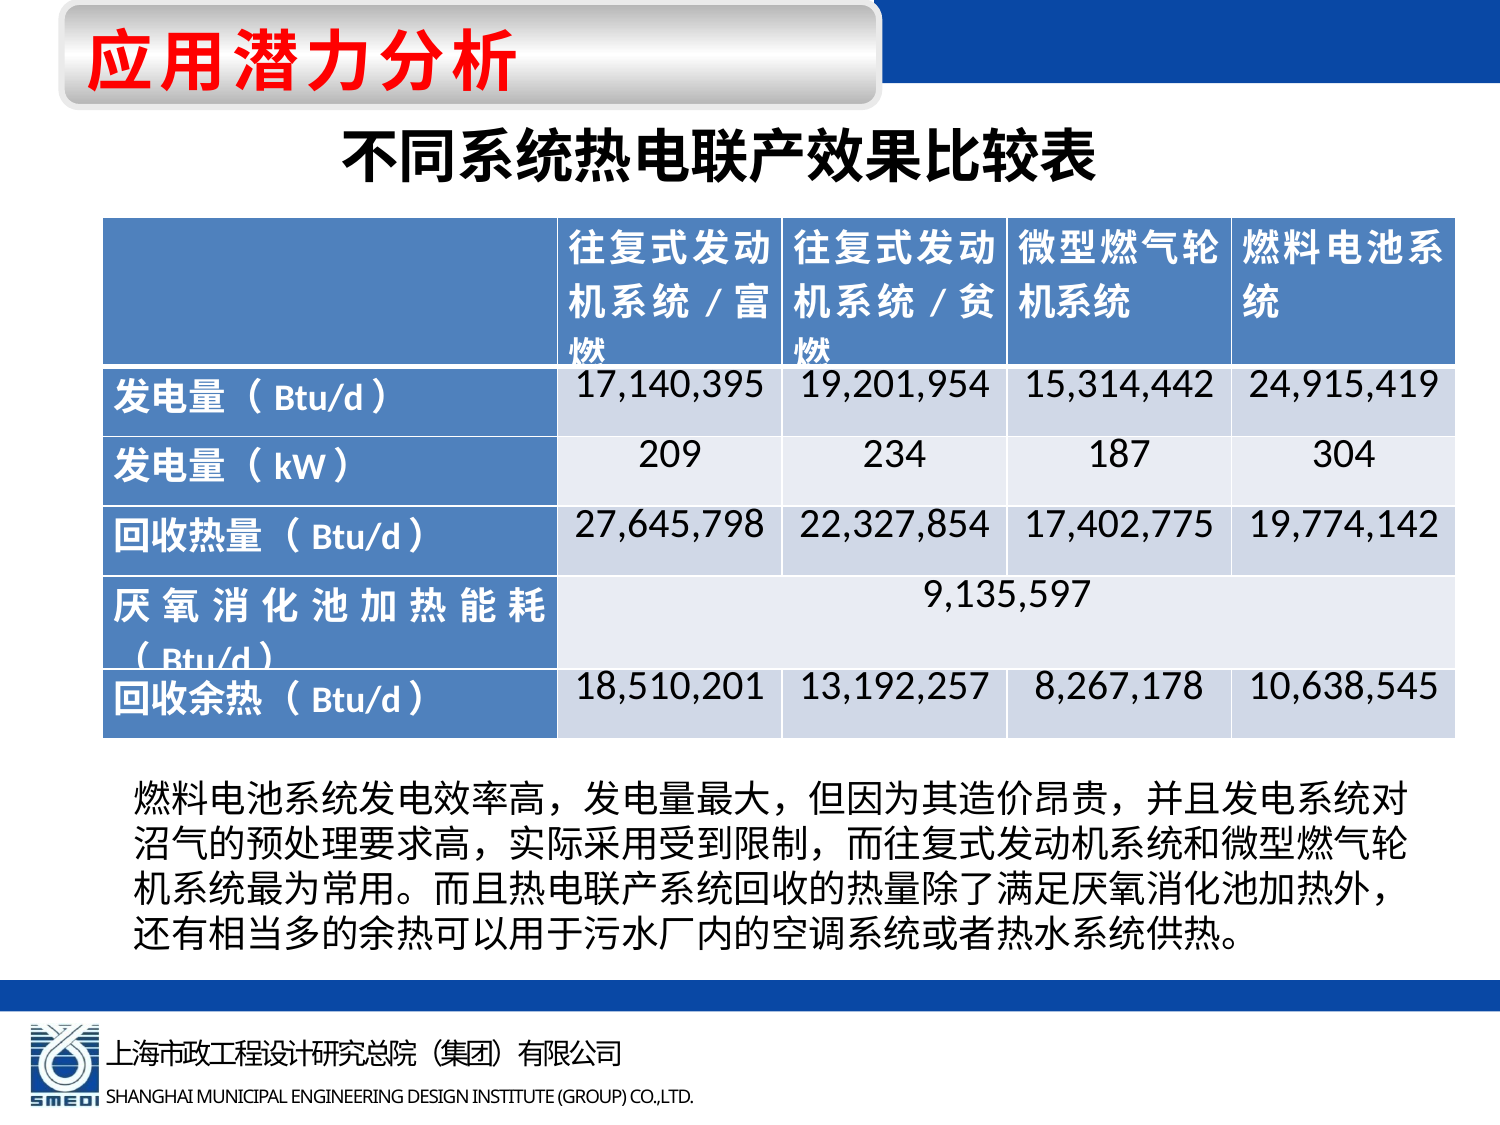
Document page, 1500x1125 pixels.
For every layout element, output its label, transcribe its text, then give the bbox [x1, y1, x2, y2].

table_cell 8,267,178 [1008, 670, 1231, 738]
table_cell 27,645,798 [558, 507, 781, 575]
table_header 燃料电池系统 [1232, 218, 1455, 364]
table_cell 发电量（kW） [103, 437, 557, 505]
table_cell 17,402,775 [1008, 507, 1231, 575]
table_cell 19,774,142 [1232, 507, 1455, 575]
text_box 燃料电池系统发电效率高，发电量最大，但因为其造价昂贵，并且发电系统对沼气的预处理要求高，实际采用受到限制，而往复式发动机系统和微型燃气轮机系统最为常用。而且热电联产系统回收的热量除了满足厌氧消化池加热外，还有相当多的余热可以用于污水厂内的空调系统或者热水系统供热。 [118, 767, 1439, 963]
table_header [103, 218, 557, 364]
table_cell 发电量（Btu/d） [103, 369, 557, 436]
picture [30, 1023, 100, 1108]
text_box 不同系统热电联产效果比较表 [325, 111, 1232, 197]
table_cell 18,510,201 [558, 670, 781, 738]
table_cell 回收余热（Btu/d） [103, 670, 557, 738]
table_cell 回收热量（Btu/d） [103, 507, 557, 575]
text_box 应用潜力分析 [72, 11, 896, 106]
table_cell 15,314,442 [1008, 369, 1231, 436]
table_cell 187 [1008, 437, 1231, 505]
table_header 微型燃气轮机系统 [1008, 218, 1231, 364]
table_cell 22,327,854 [783, 507, 1006, 575]
table_cell 304 [1232, 437, 1455, 505]
table_header 往复式发动机系统/富燃 [558, 218, 781, 364]
table_cell 24,915,419 [1232, 369, 1455, 436]
table_header 往复式发动机系统/贫燃 [783, 218, 1006, 364]
text_box [61, 1, 877, 106]
table_cell 10,638,545 [1232, 670, 1455, 738]
table_cell 209 [558, 437, 781, 505]
table_cell 234 [783, 437, 1006, 505]
table_cell 17,140,395 [558, 369, 781, 436]
table_cell 厌氧消化池加热能耗（Btu/d） [103, 577, 557, 668]
table_cell 13,192,257 [783, 670, 1006, 738]
table_cell 19,201,954 [783, 369, 1006, 436]
table_cell 9,135,597 [558, 577, 1455, 668]
